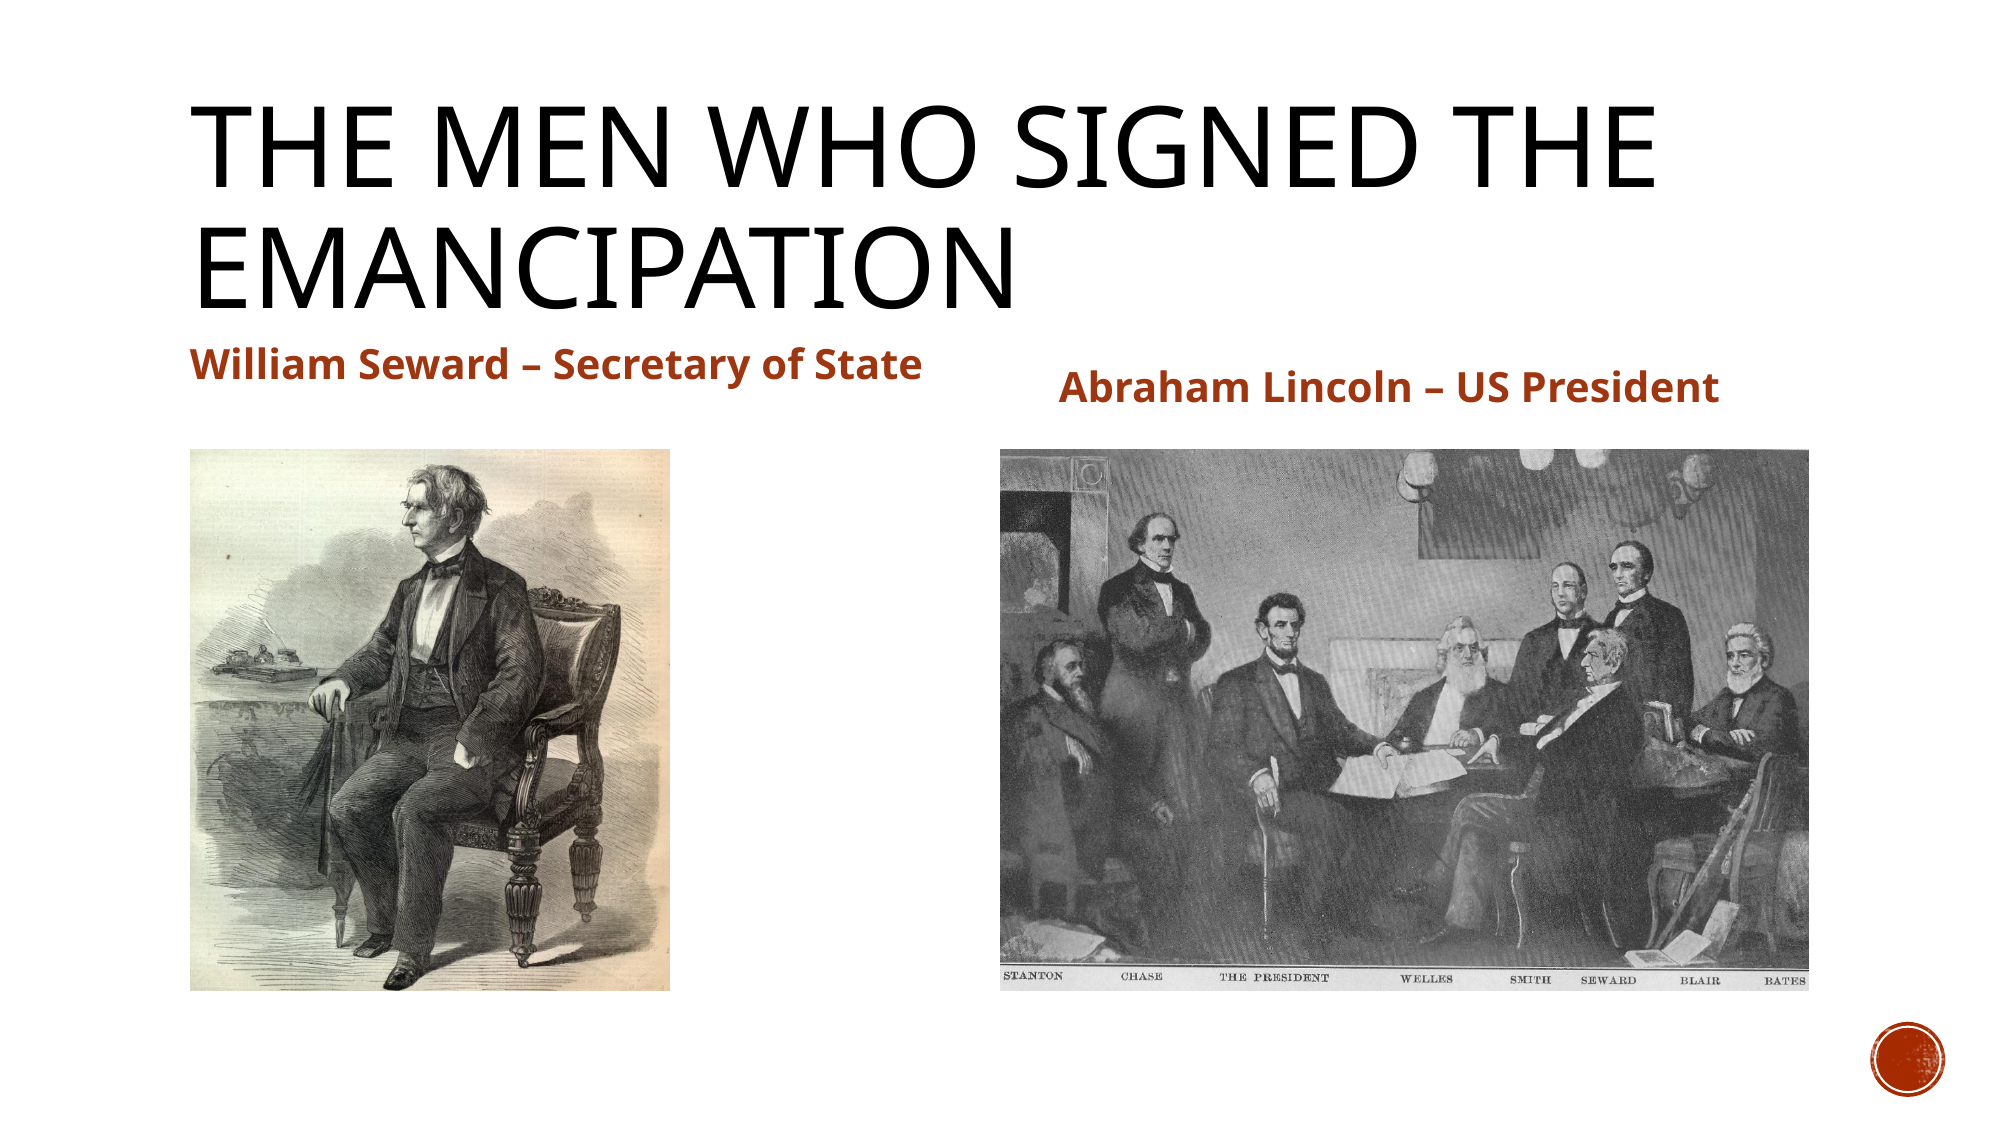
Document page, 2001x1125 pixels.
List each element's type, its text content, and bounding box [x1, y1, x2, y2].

title The men who signed the Emancipation [175, 79, 1826, 344]
picture [190, 449, 670, 991]
list Abraham Lincoln – US President [1043, 336, 1824, 441]
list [193, 452, 668, 989]
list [1003, 453, 1807, 989]
list William Seward – Secretary of State [174, 336, 955, 441]
